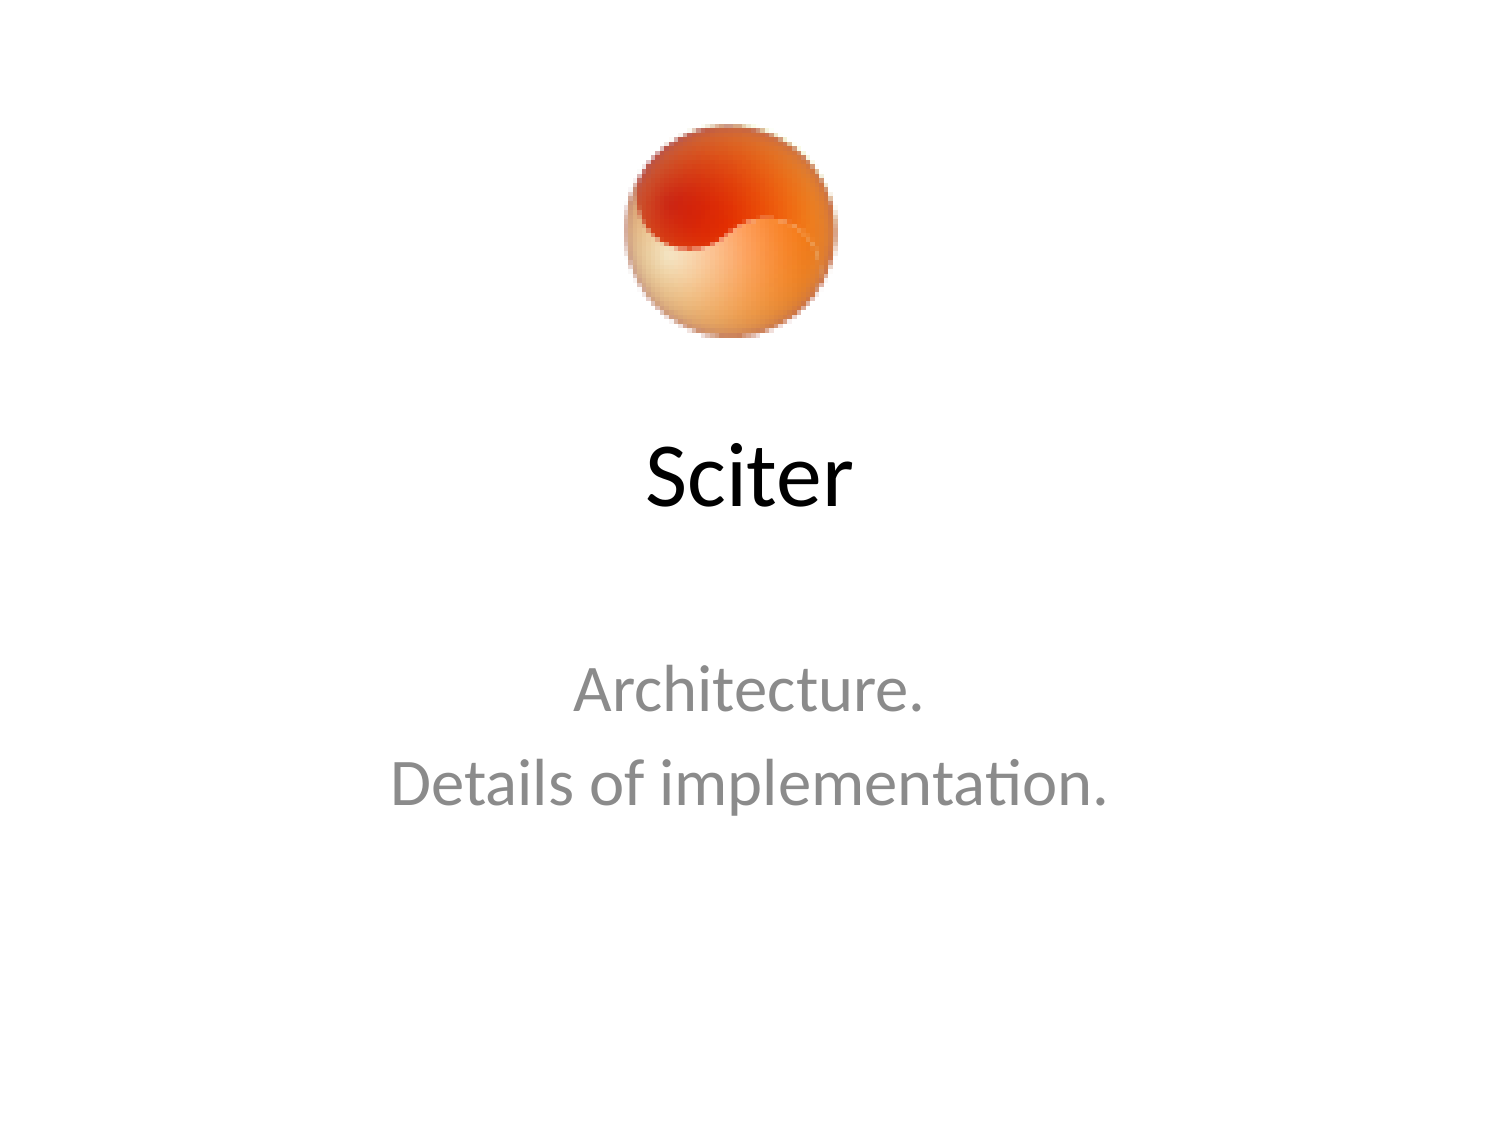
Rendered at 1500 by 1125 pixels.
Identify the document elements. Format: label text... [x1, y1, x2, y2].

title Sciter [112, 349, 1388, 591]
subtitle Architecture. Details of implementation. [225, 637, 1275, 925]
picture [624, 124, 838, 338]
